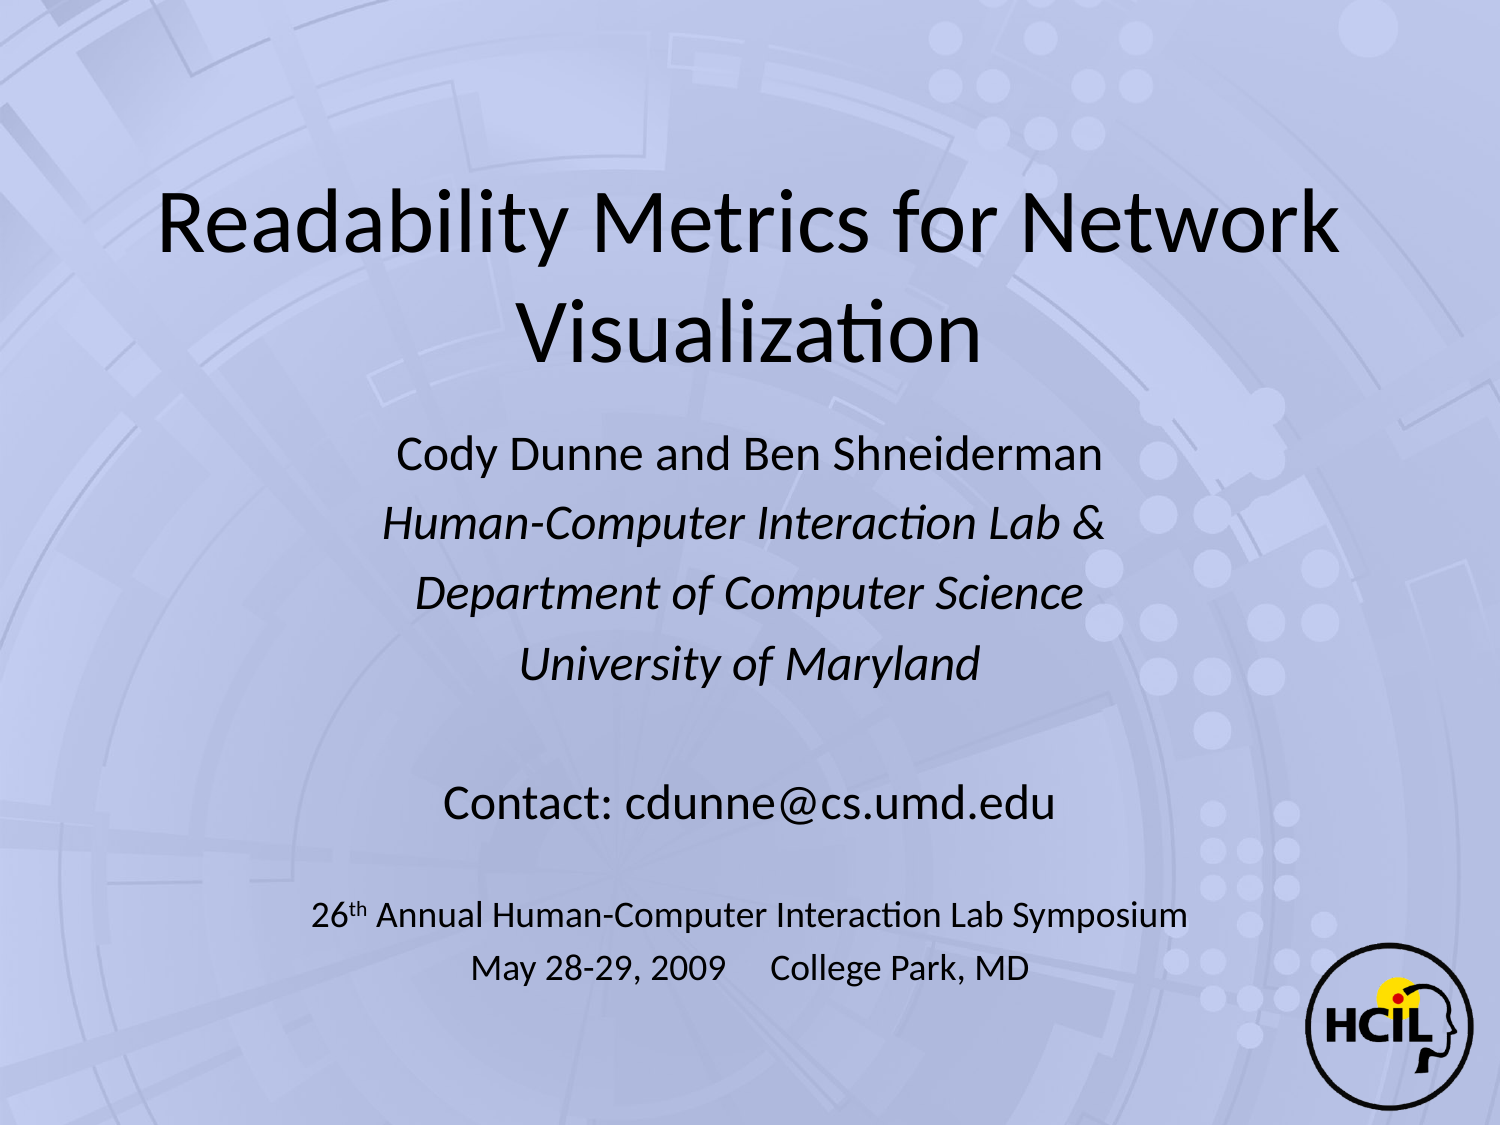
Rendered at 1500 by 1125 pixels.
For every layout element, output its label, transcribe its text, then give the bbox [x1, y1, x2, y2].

subtitle Cody Dunne and Ben Shneiderman Human-Computer Interaction Lab & Department of Computer Science University of Maryland Contact: cdunne@cs.umd.edu 26th Annual Human-Computer Interaction Lab Symposium May 28-29, 2009 College Park, MD [225, 412, 1275, 863]
picture [0, 0, 1500, 1125]
title Readability Metrics for Network Visualization [112, 149, 1388, 392]
